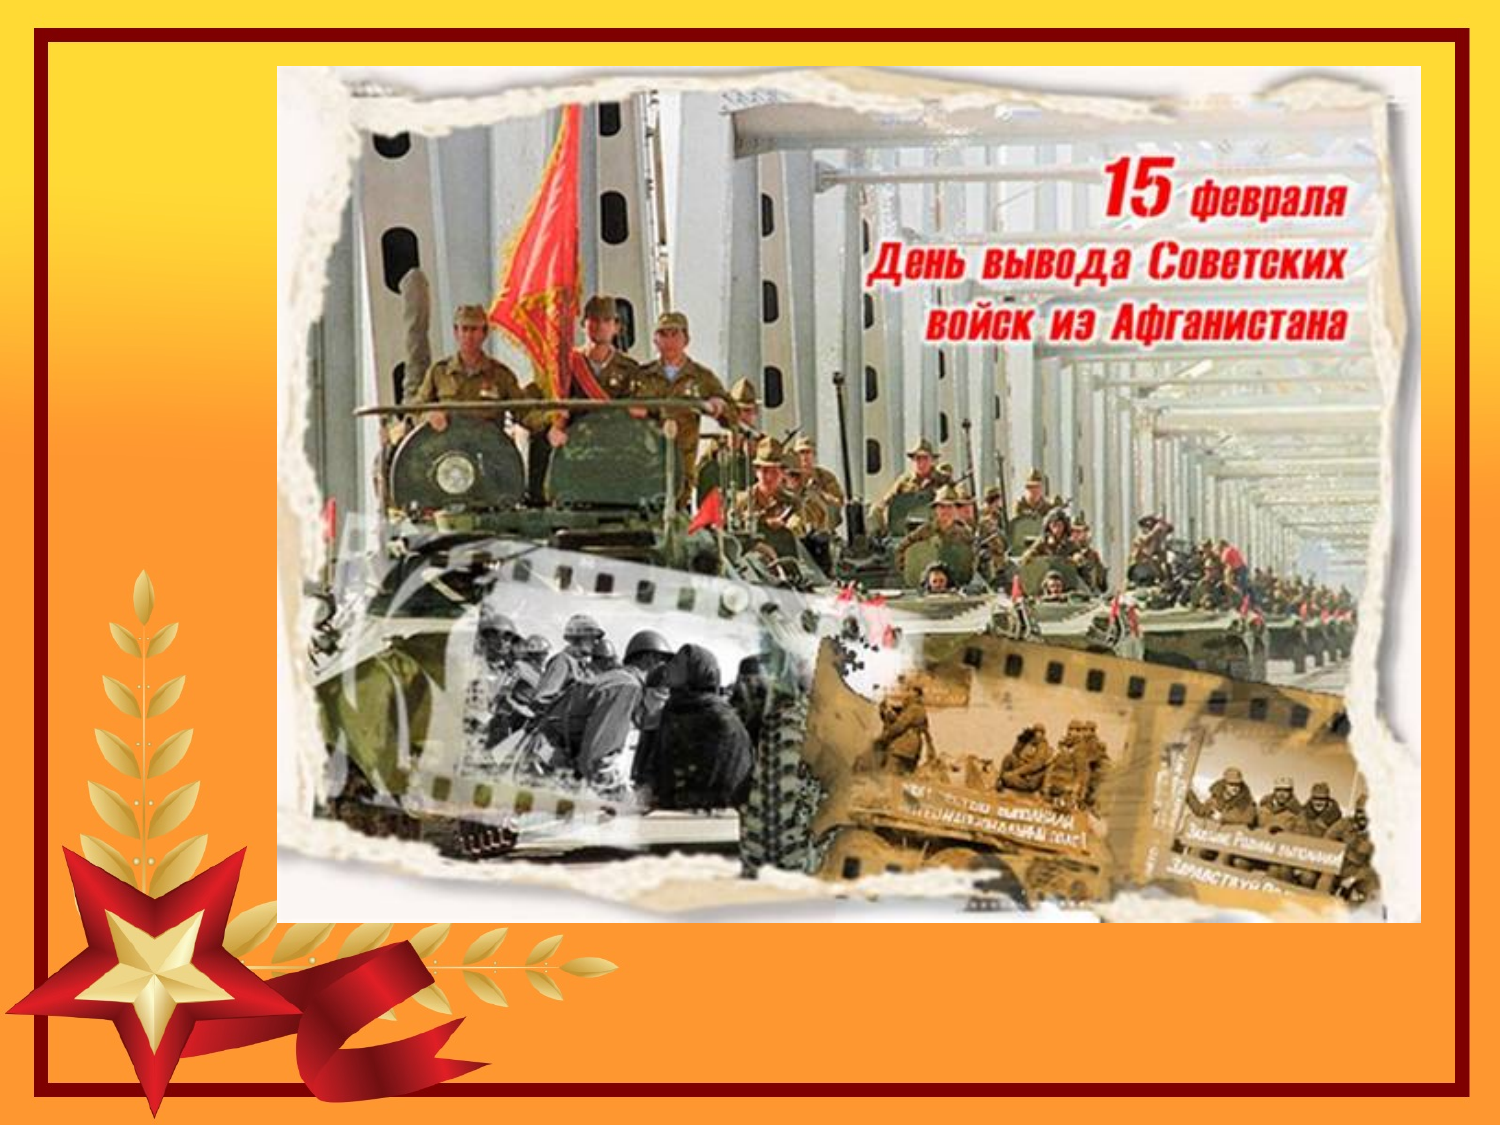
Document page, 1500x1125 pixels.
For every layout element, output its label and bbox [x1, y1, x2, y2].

list [277, 66, 1421, 923]
picture [0, 0, 1500, 1125]
